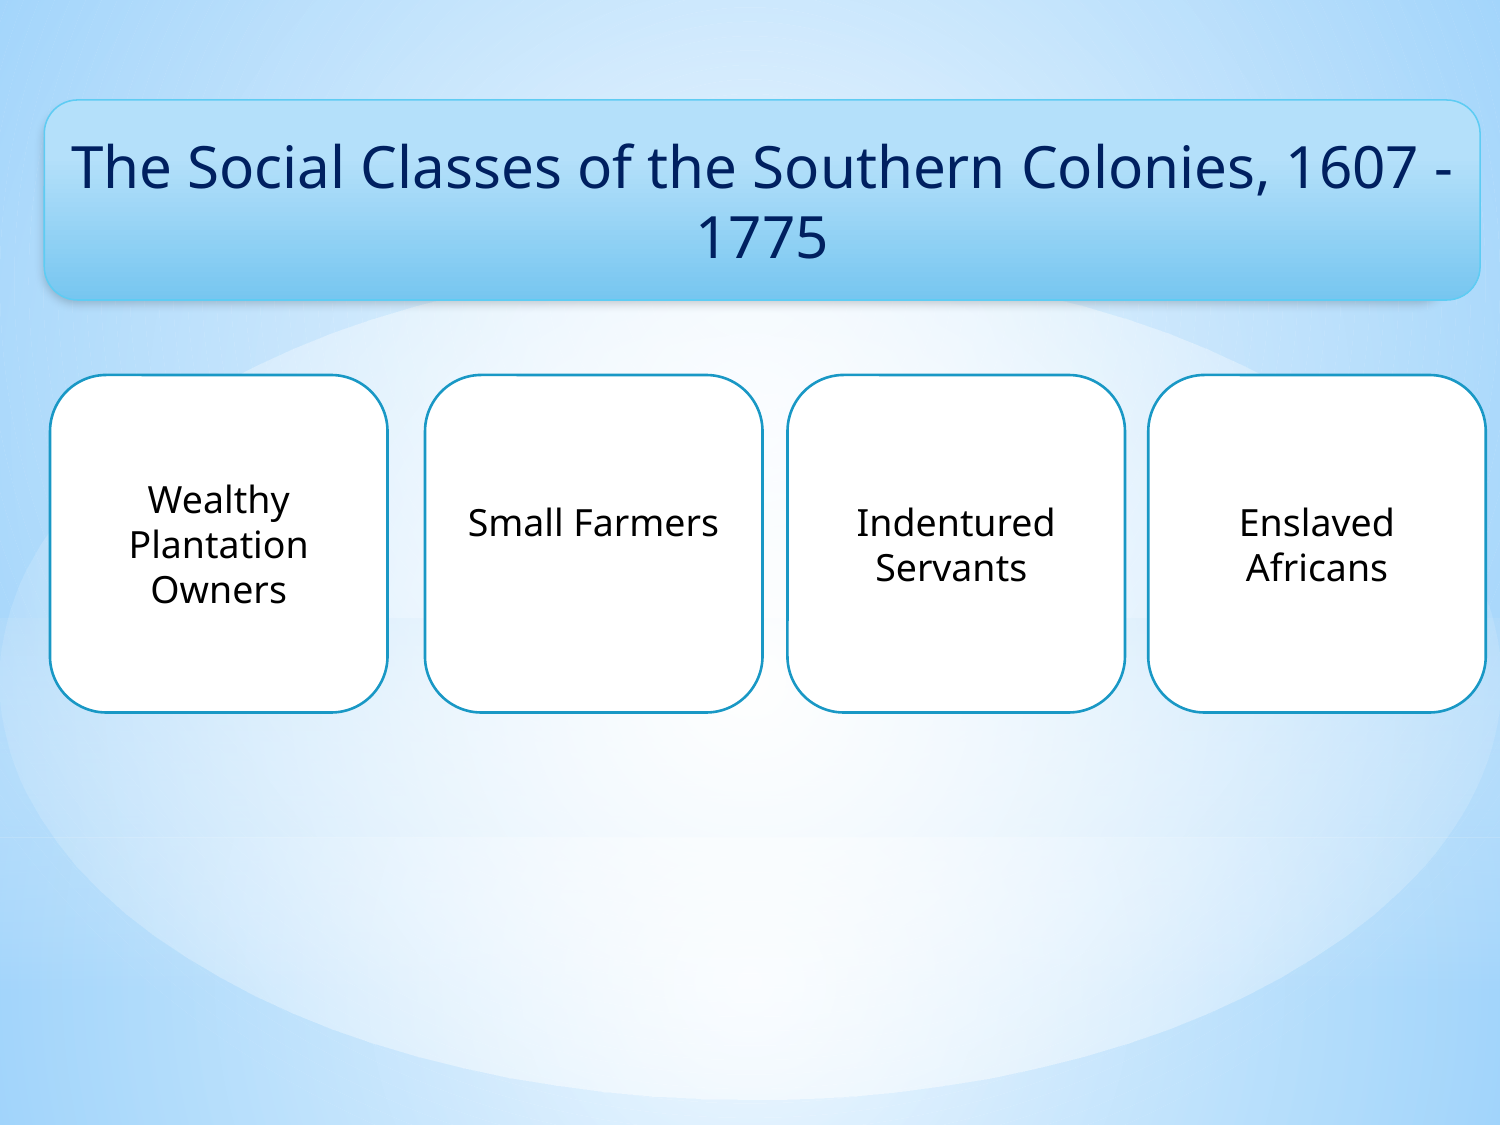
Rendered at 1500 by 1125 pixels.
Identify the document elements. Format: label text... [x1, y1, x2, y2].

text_box Wealthy Plantation Owners [48, 373, 389, 714]
text_box Small Farmers [423, 373, 764, 714]
text_box Indentured Servants [786, 373, 1127, 714]
text_box The Social Classes of the Southern Colonies, 1607 - 1775 [43, 99, 1481, 301]
text_box Enslaved Africans [1146, 373, 1488, 714]
